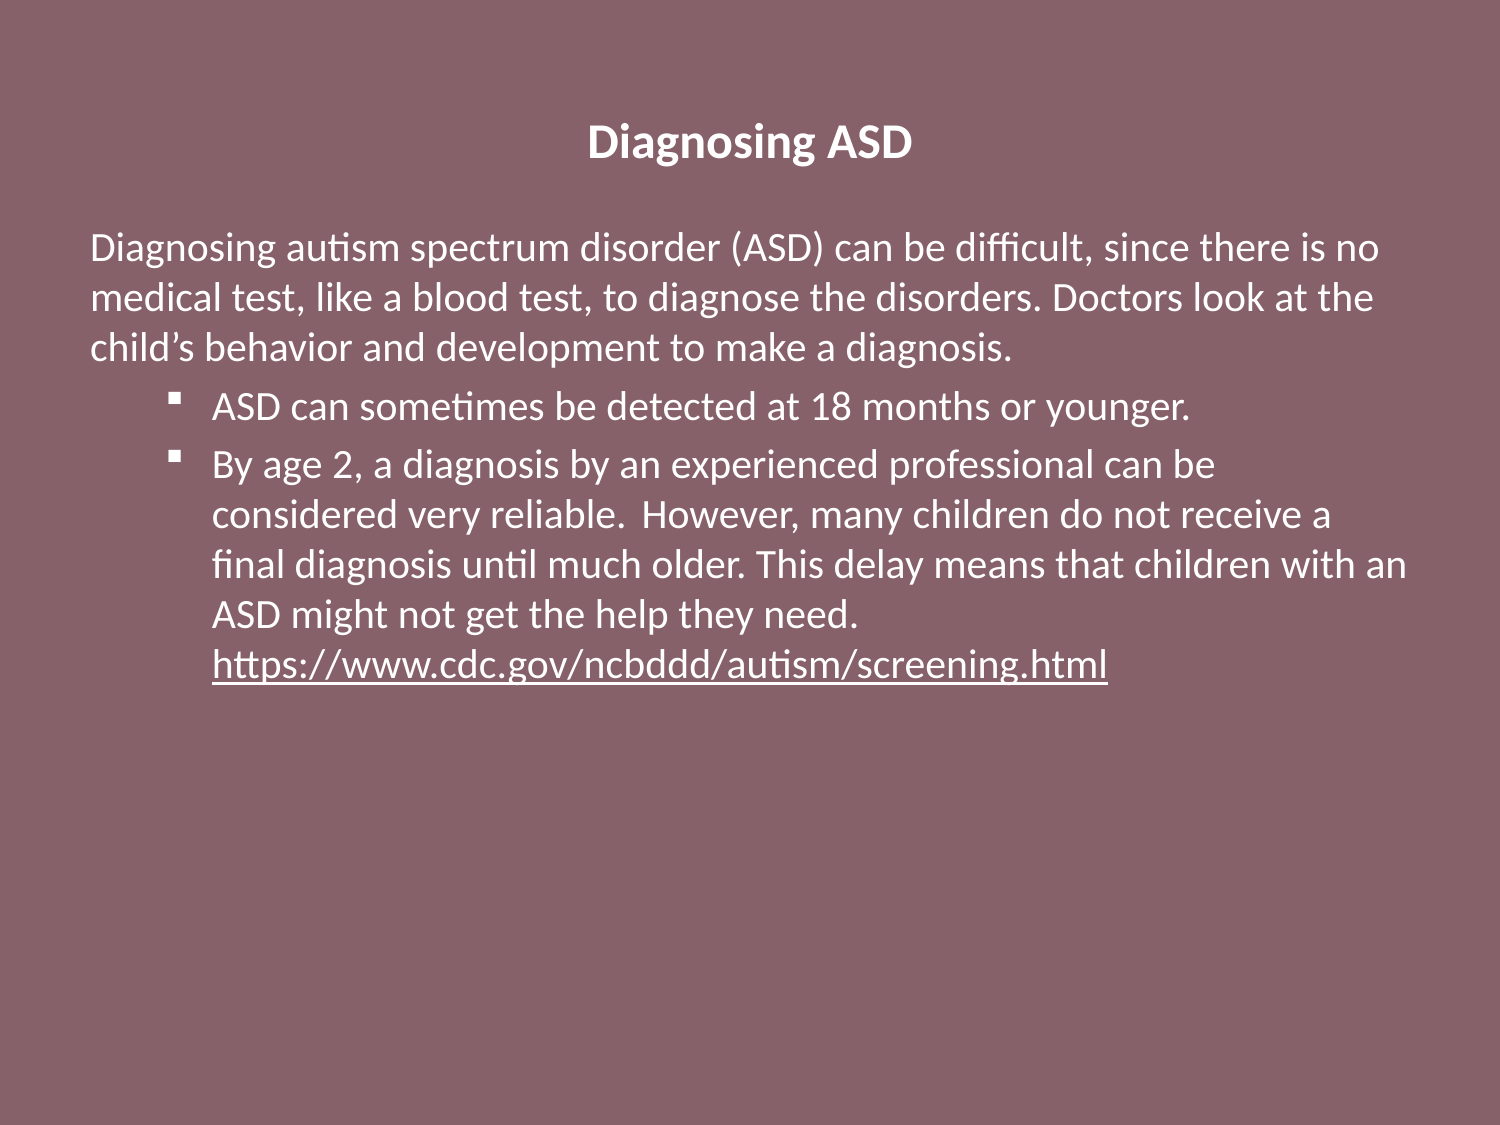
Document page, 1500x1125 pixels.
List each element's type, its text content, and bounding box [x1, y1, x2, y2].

list Diagnosing autism spectrum disorder (ASD) can be difficult, since there is no medical test, like a blood test, to diagnose the disorders. Doctors look at the child’s behavior and development to make a diagnosis. ASD can sometimes be detected at 18 months or younger. By age 2, a diagnosis by an experienced professional can be considered very reliable. However, many children do not receive a final diagnosis until much older. This delay means that children with an ASD might not get the help they need. https://www.cdc.gov/ncbddd/autism/screening.html [75, 212, 1425, 1005]
title Diagnosing ASD [75, 45, 1425, 212]
